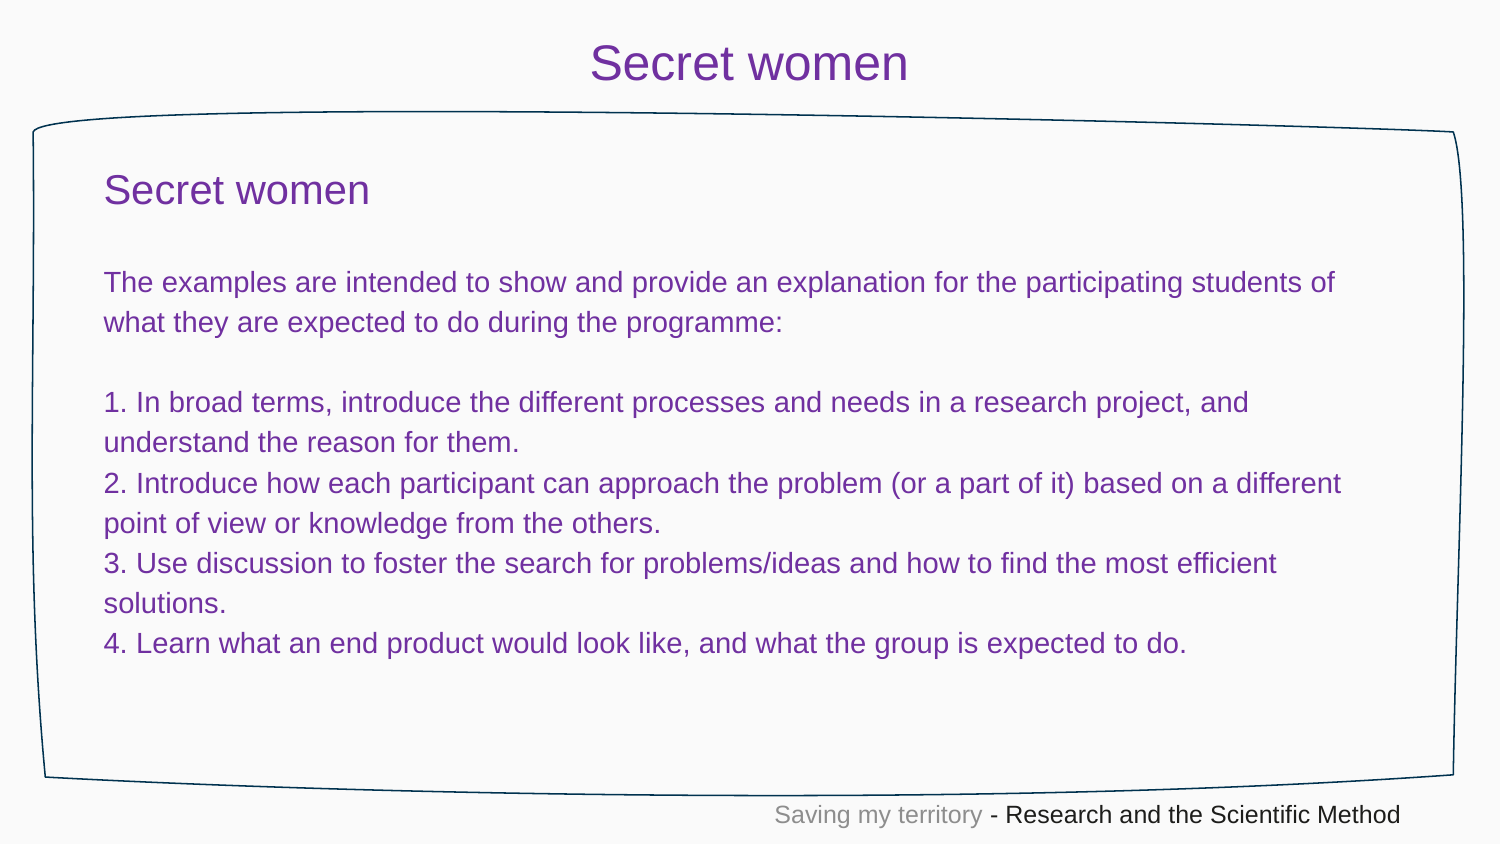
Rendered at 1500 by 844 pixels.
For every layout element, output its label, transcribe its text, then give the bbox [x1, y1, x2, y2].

text_box Secret women [0, 20, 1499, 106]
list The examples are intended to show and provide an explanation for the participating students of what they are expected to do during the programme: 1. In broad terms, introduce the different processes and needs in a research project, and understand the reason for them. 2. Introduce how each participant can approach the problem (or a part of it) based on a different point of view or knowledge from the others. 3. Use discussion to foster the search for problems/ideas and how to find the most efficient solutions. 4. Learn what an end product would look like, and what the group is expected to do. [88, 242, 1417, 747]
text_box Secret women [88, 147, 1417, 234]
text_box Saving my territory - Research and the Scientific Method [88, 790, 1417, 844]
text_box [32, 111, 1464, 790]
